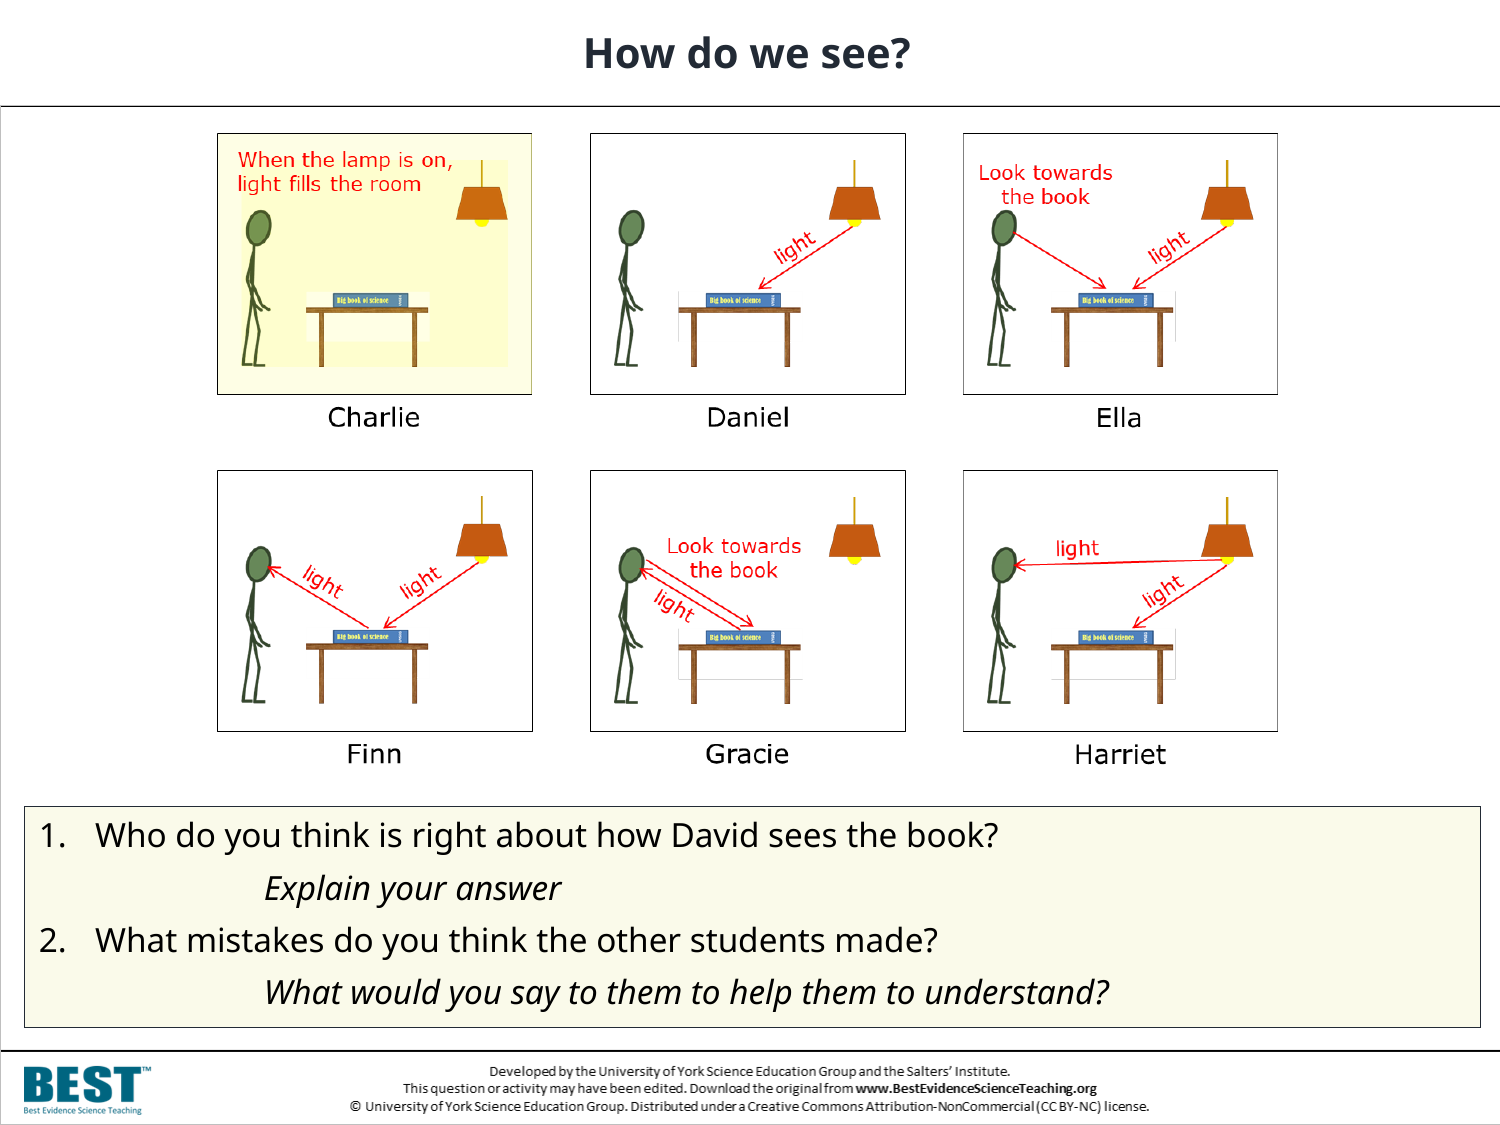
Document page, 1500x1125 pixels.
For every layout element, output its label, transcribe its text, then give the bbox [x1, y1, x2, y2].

text_box How do we see? [23, 4, 1471, 99]
picture [0, 105, 1500, 1125]
